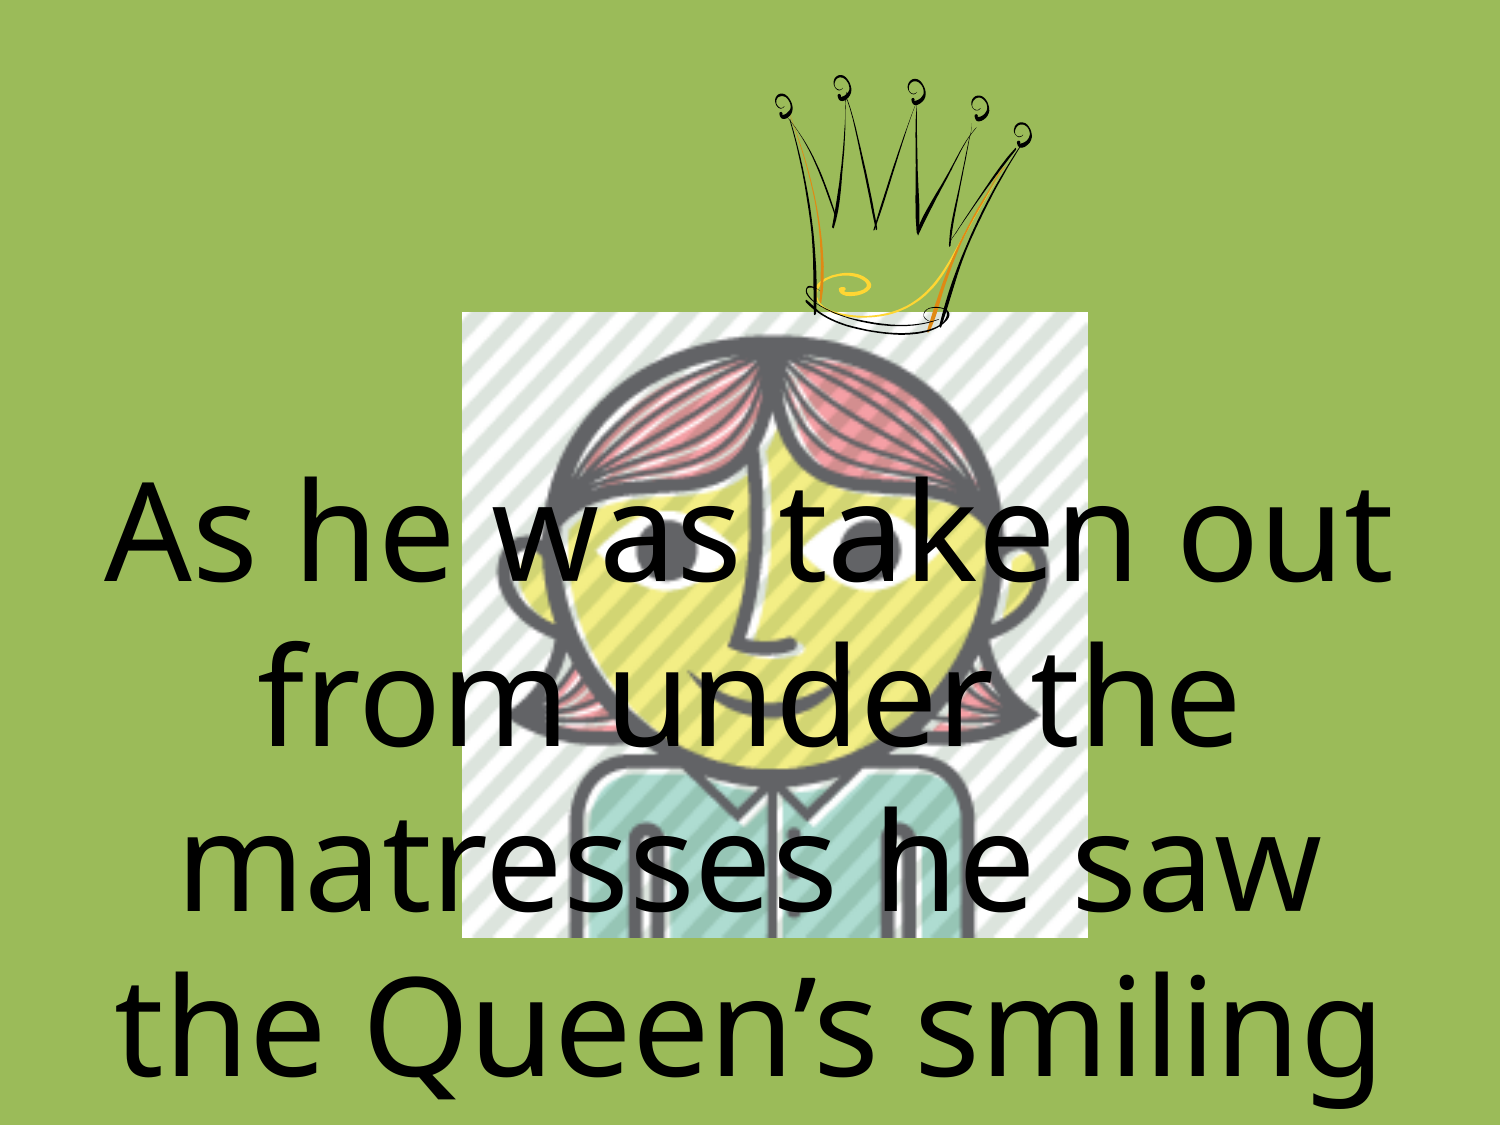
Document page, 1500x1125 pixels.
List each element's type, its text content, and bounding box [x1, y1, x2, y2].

picture [774, 74, 1034, 338]
picture [462, 312, 1088, 938]
title As he was taken out from under the matresses he saw the Queen’s smiling face. [75, 762, 1425, 950]
